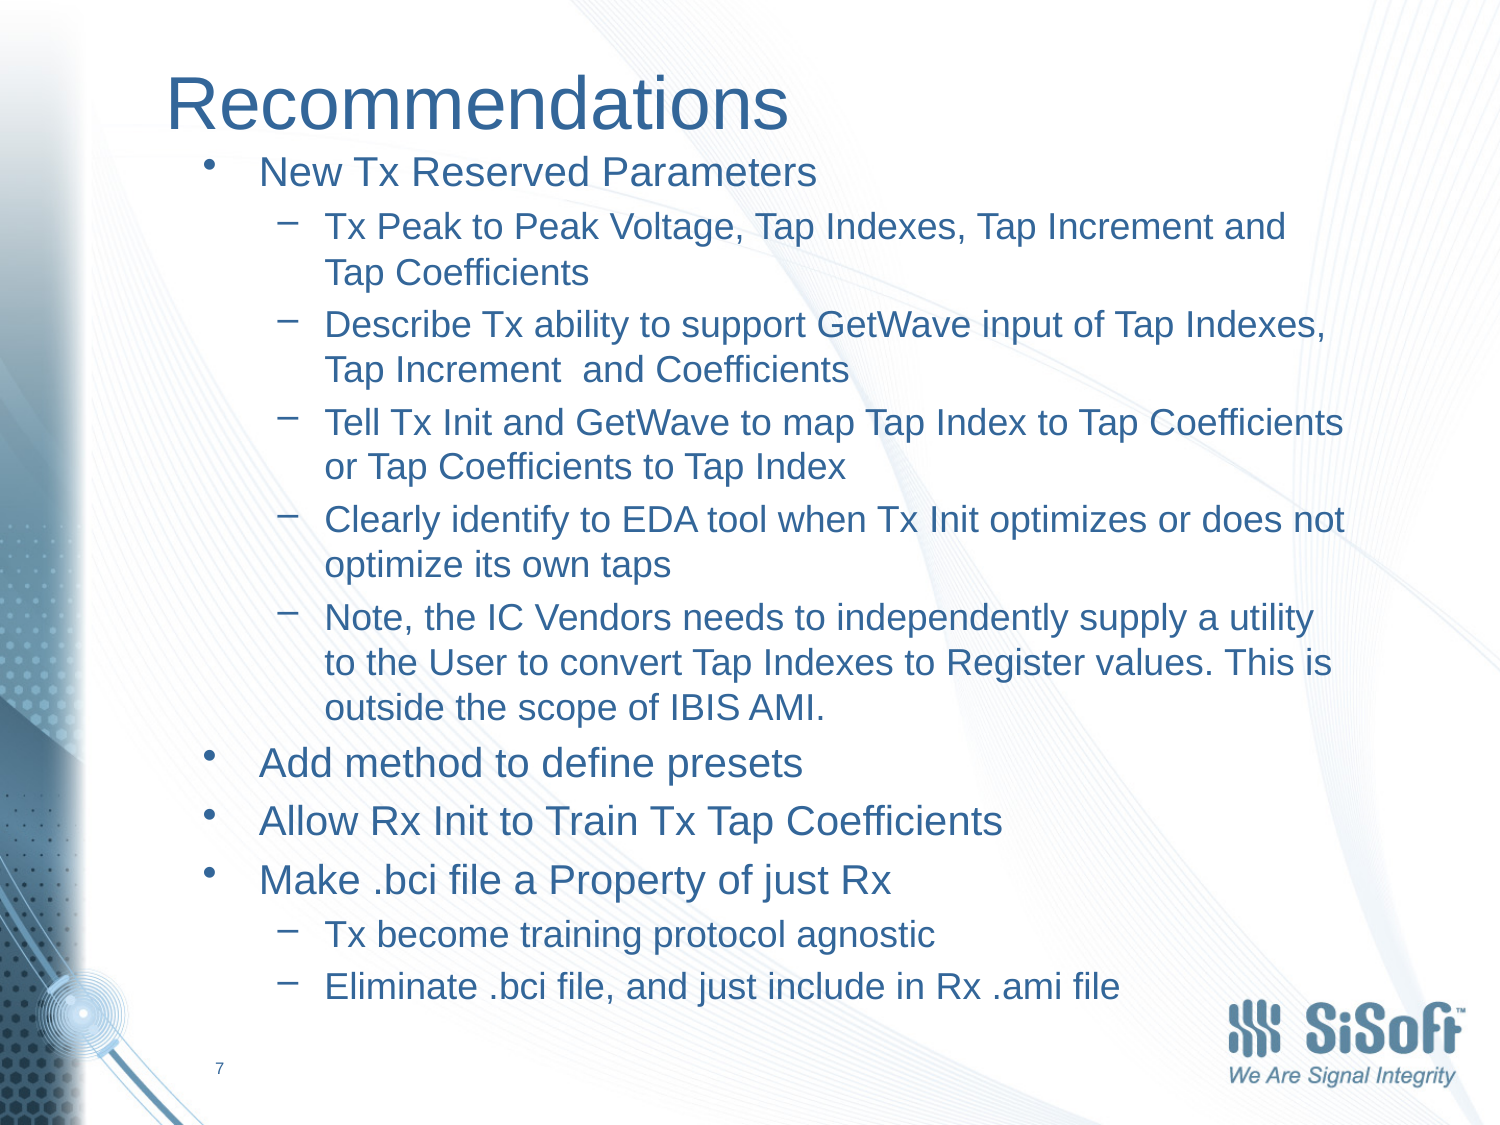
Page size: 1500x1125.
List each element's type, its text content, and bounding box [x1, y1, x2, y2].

list New Tx Reserved Parameters Tx Peak to Peak Voltage, Tap Indexes, Tap Increment and Tap Coefficients Describe Tx ability to support GetWave input of Tap Indexes, Tap Increment and Coefficients Tell Tx Init and GetWave to map Tap Index to Tap Coefficients or Tap Coefficients to Tap Index Clearly identify to EDA tool when Tx Init optimizes or does not optimize its own taps Note, the IC Vendors needs to independently supply a utility to the User to convert Tap Indexes to Register values. This is outside the scope of IBIS AMI. Add method to define presets Allow Rx Init to Train Tx Tap Coefficients Make .bci file a Property of just Rx Tx become training protocol agnostic Eliminate .bci file, and just include in Rx .ami file [187, 137, 1363, 1025]
picture [0, 0, 1500, 1125]
footer 7 [200, 1050, 975, 1104]
title Recommendations [150, 24, 1300, 175]
